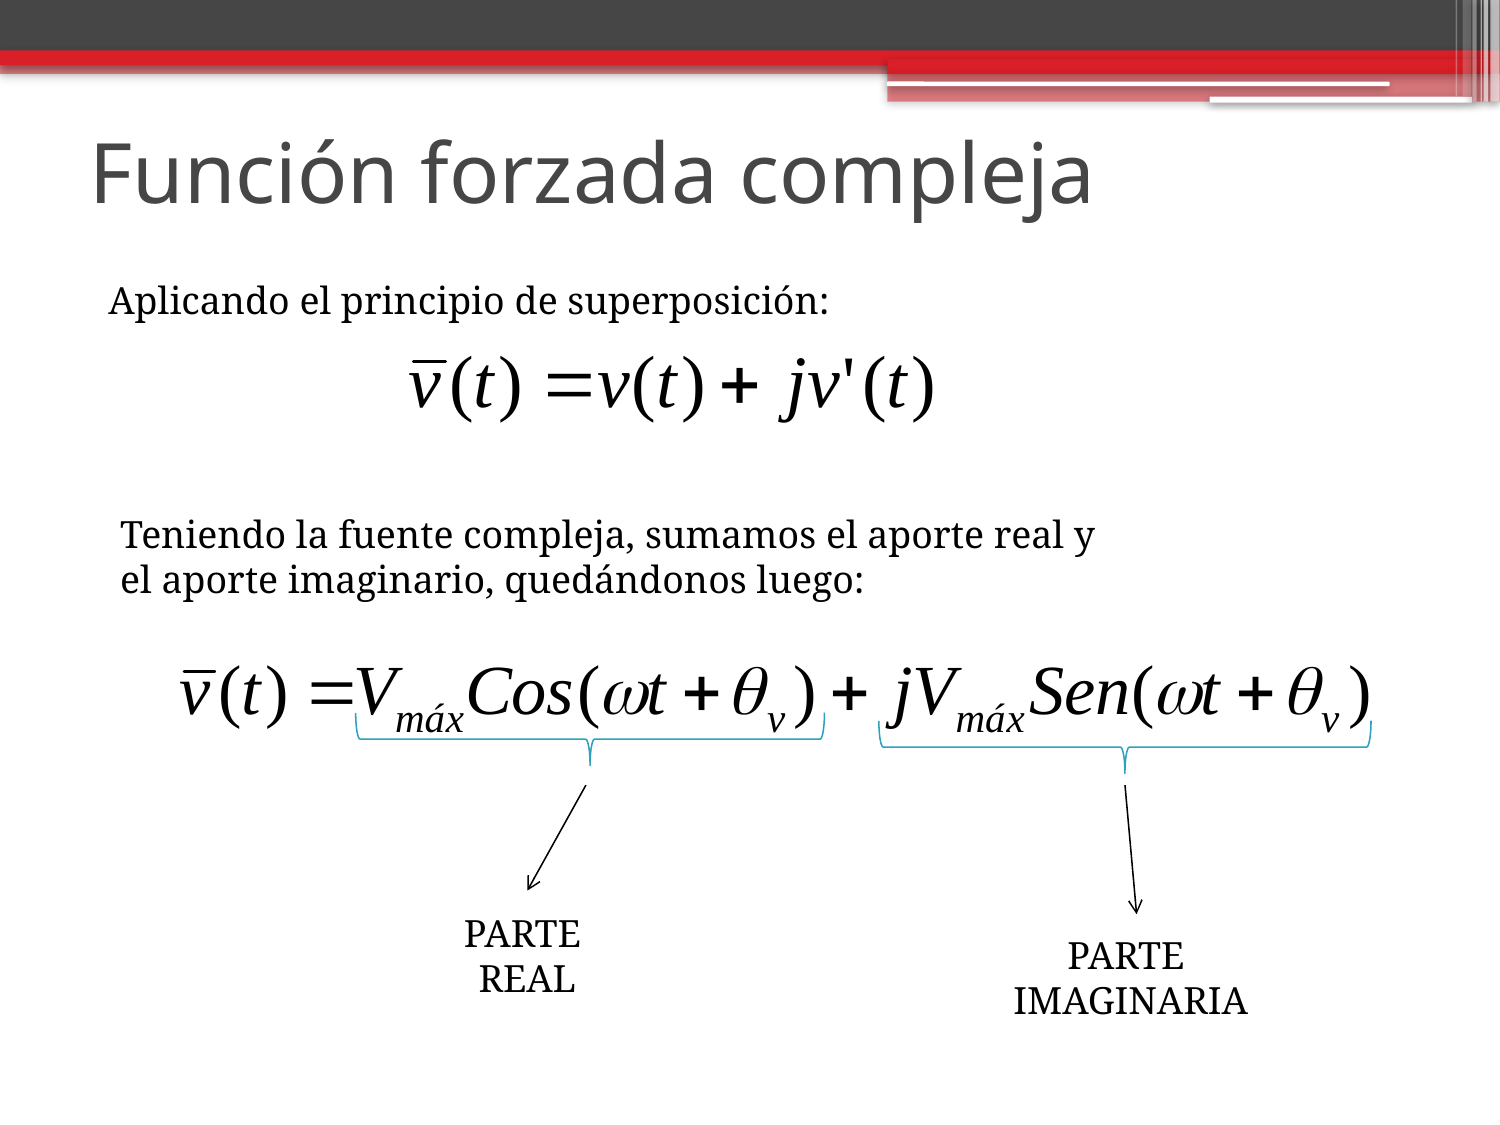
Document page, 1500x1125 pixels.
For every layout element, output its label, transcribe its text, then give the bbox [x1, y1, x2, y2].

text_box [1123, 761, 1127, 775]
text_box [1066, 843, 1196, 856]
text_box PARTE IMAGINARIA [984, 925, 1278, 1030]
text_box Teniendo la fuente compleja, sumamos el aporte real y el aporte imaginario, quedándonos luego: [105, 503, 1125, 608]
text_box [398, 339, 948, 439]
text_box PARTE REAL [398, 902, 657, 1008]
text_box Aplicando el principio de superposición: [93, 269, 1149, 330]
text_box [503, 808, 610, 868]
title Función forzada compleja [75, 82, 1425, 258]
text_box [169, 644, 1383, 751]
